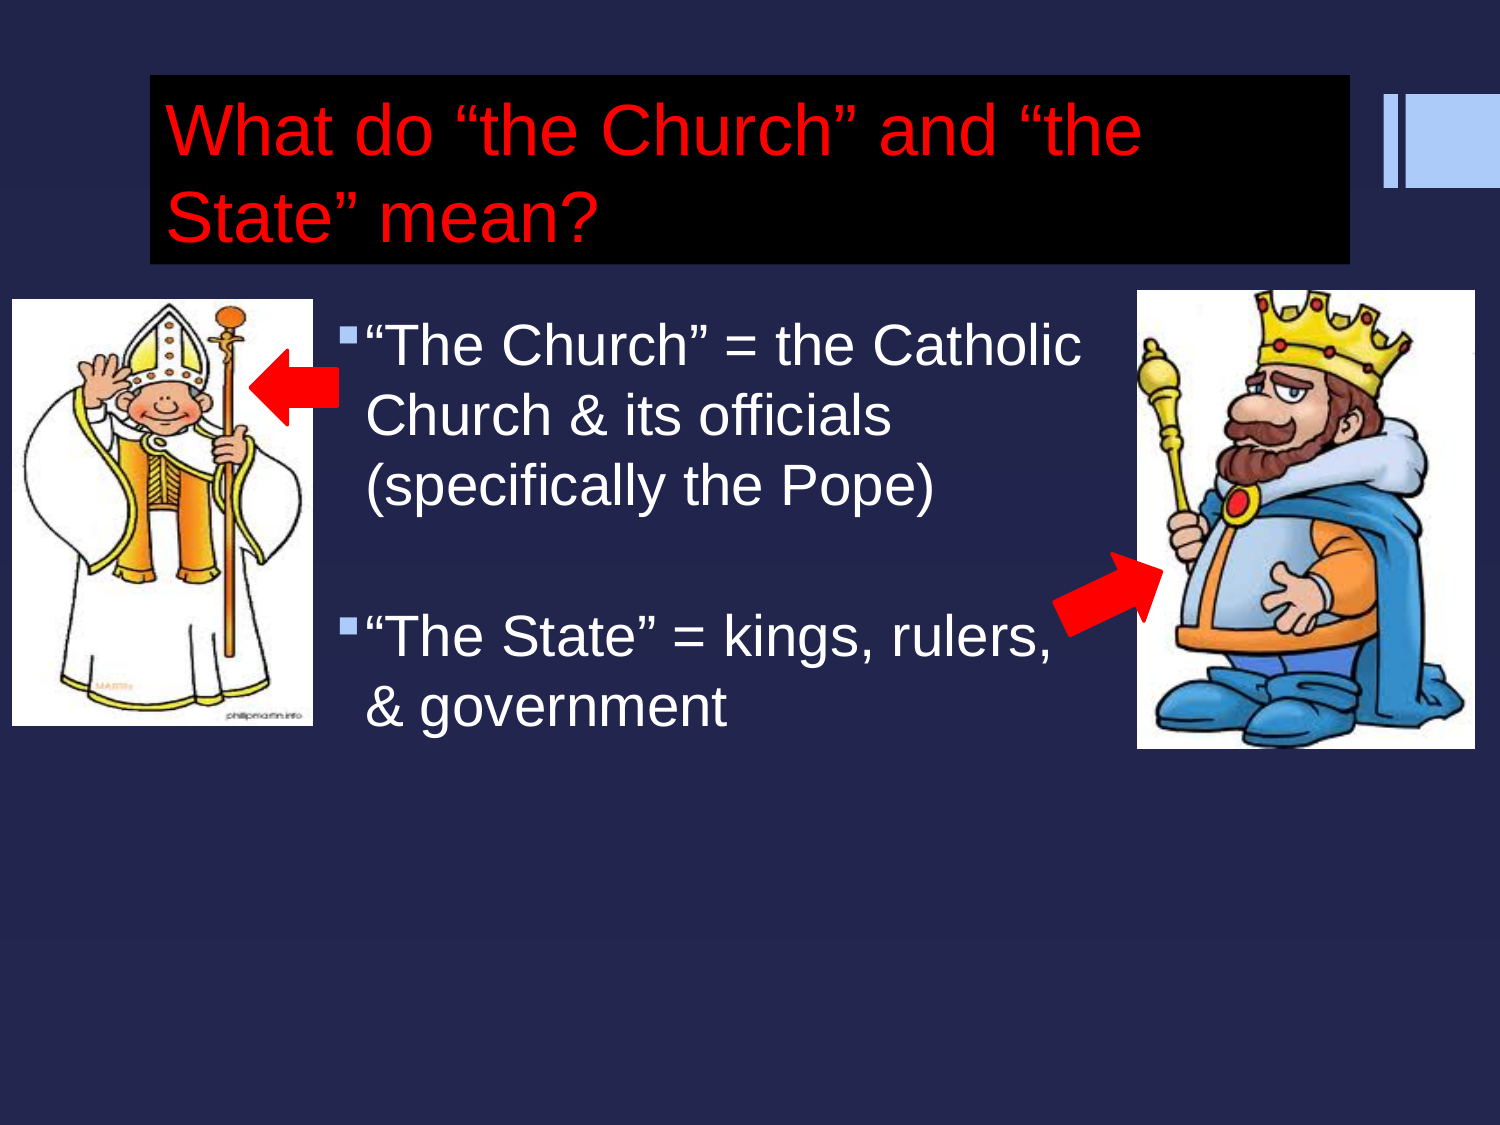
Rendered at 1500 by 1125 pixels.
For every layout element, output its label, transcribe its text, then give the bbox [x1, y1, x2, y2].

text_box [1052, 552, 1131, 638]
picture [11, 299, 313, 727]
title What do “the Church” and “the State” mean? [150, 75, 1350, 265]
text_box [317, 367, 340, 408]
list “The Church” = the Catholic Church & its officials (specifically the Pope) “The State” = kings, rulers, & government [312, 299, 1138, 1063]
picture [1136, 290, 1476, 750]
